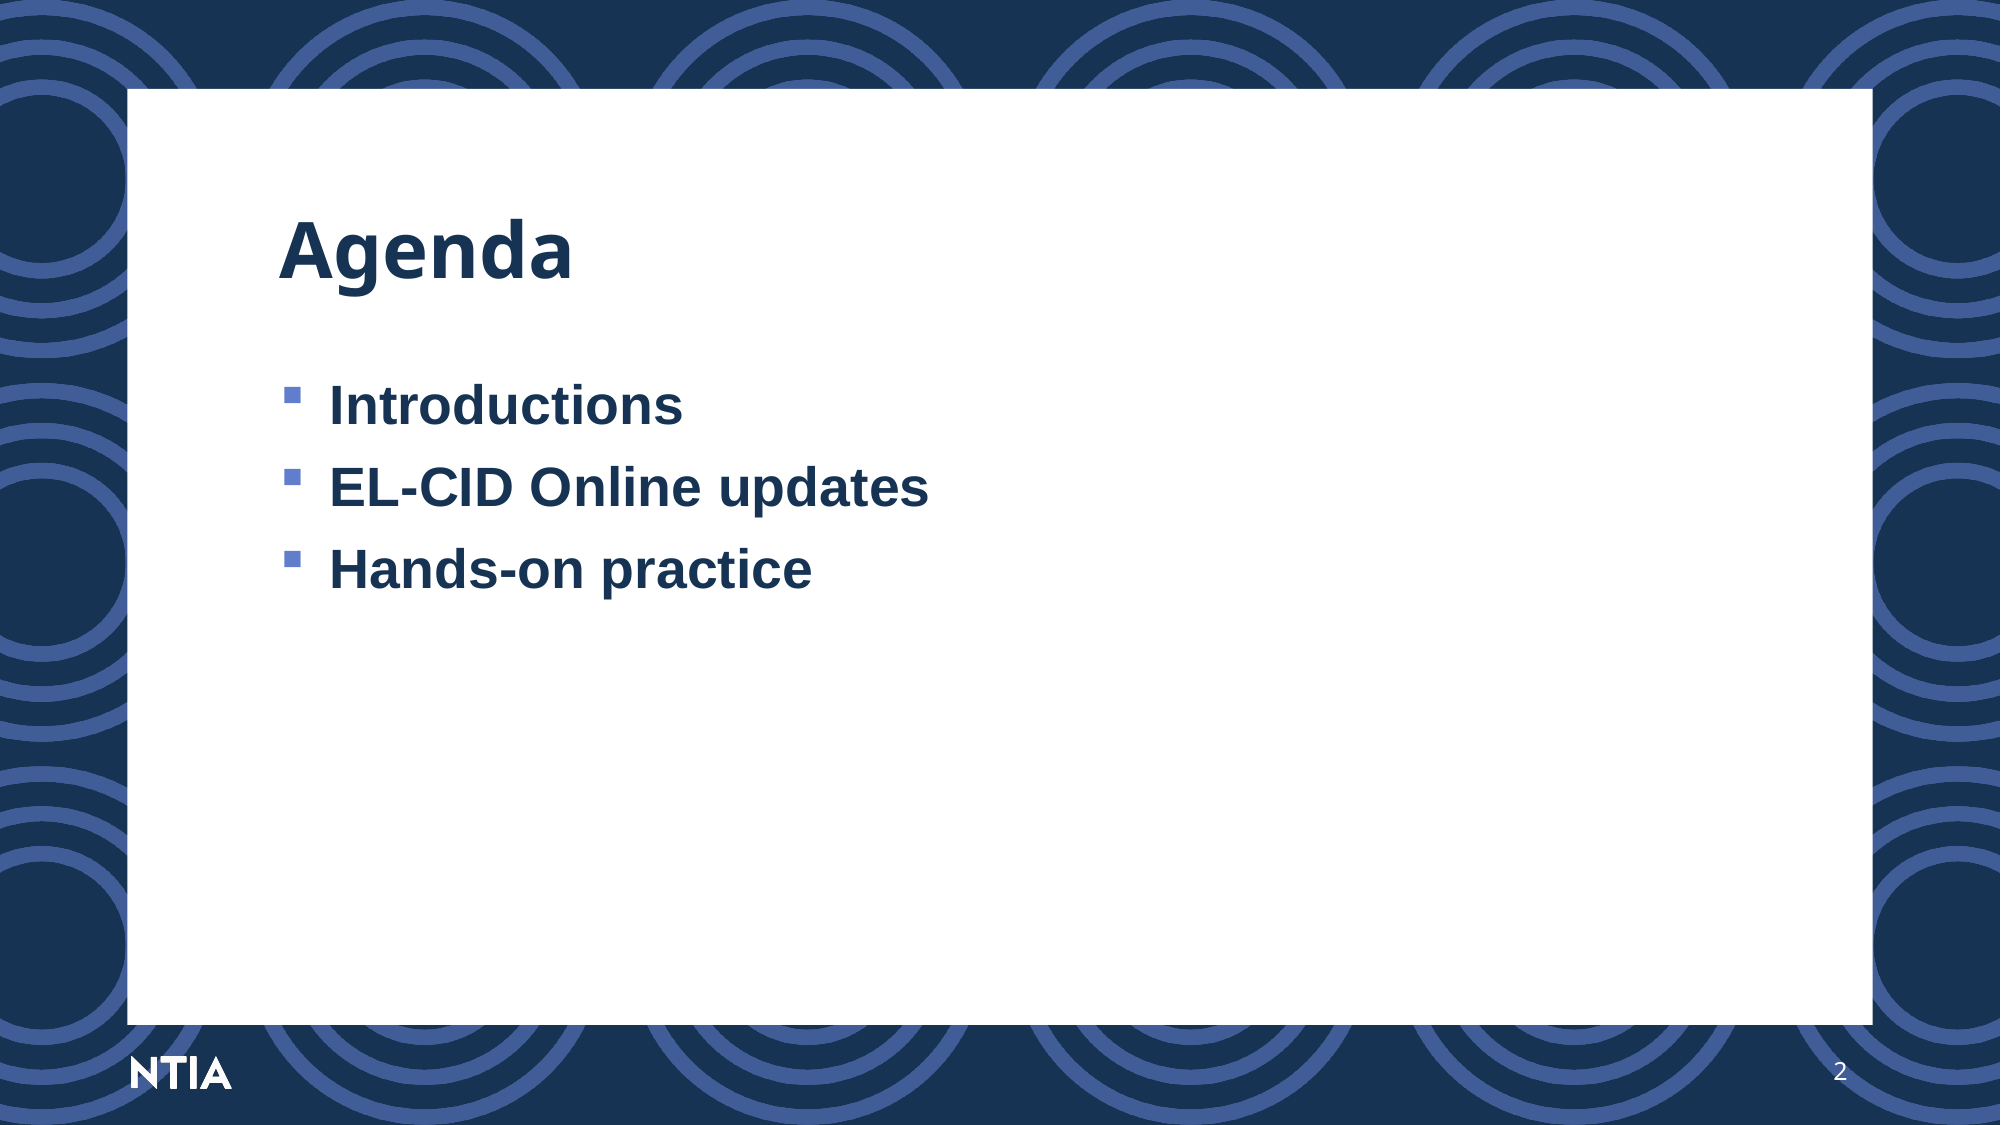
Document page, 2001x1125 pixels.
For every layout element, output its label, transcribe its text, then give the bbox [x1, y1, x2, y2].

picture [0, 0, 987, 1125]
slide_number 2 [1412, 1042, 1863, 1103]
list Introductions EL-CID Online updates Hands-on practice [264, 367, 1734, 933]
picture [1011, 0, 2000, 1125]
